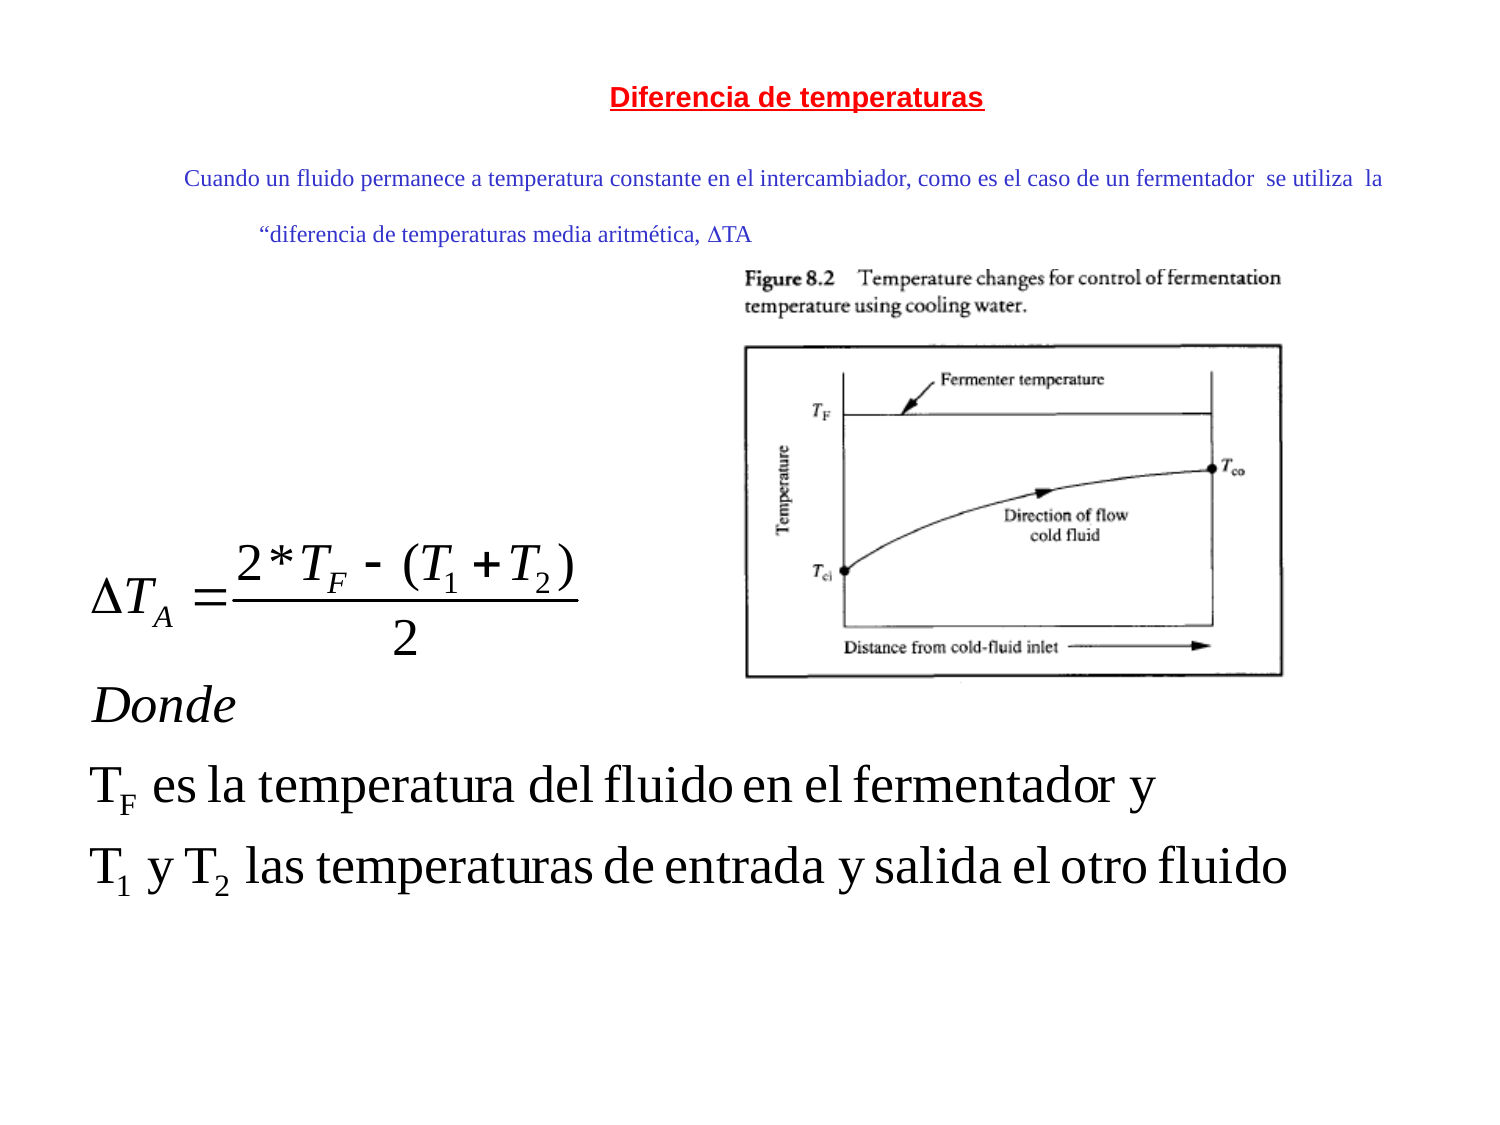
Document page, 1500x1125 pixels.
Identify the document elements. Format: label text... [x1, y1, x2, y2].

text_box Diferencia de temperaturas Cuando un fluido permanece a temperatura constante en el intercambiador, como es el caso de un fermentador se utiliza la “diferencia de temperaturas media aritmética, DTA [74, 37, 1425, 566]
picture [738, 269, 1314, 697]
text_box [81, 527, 1309, 909]
